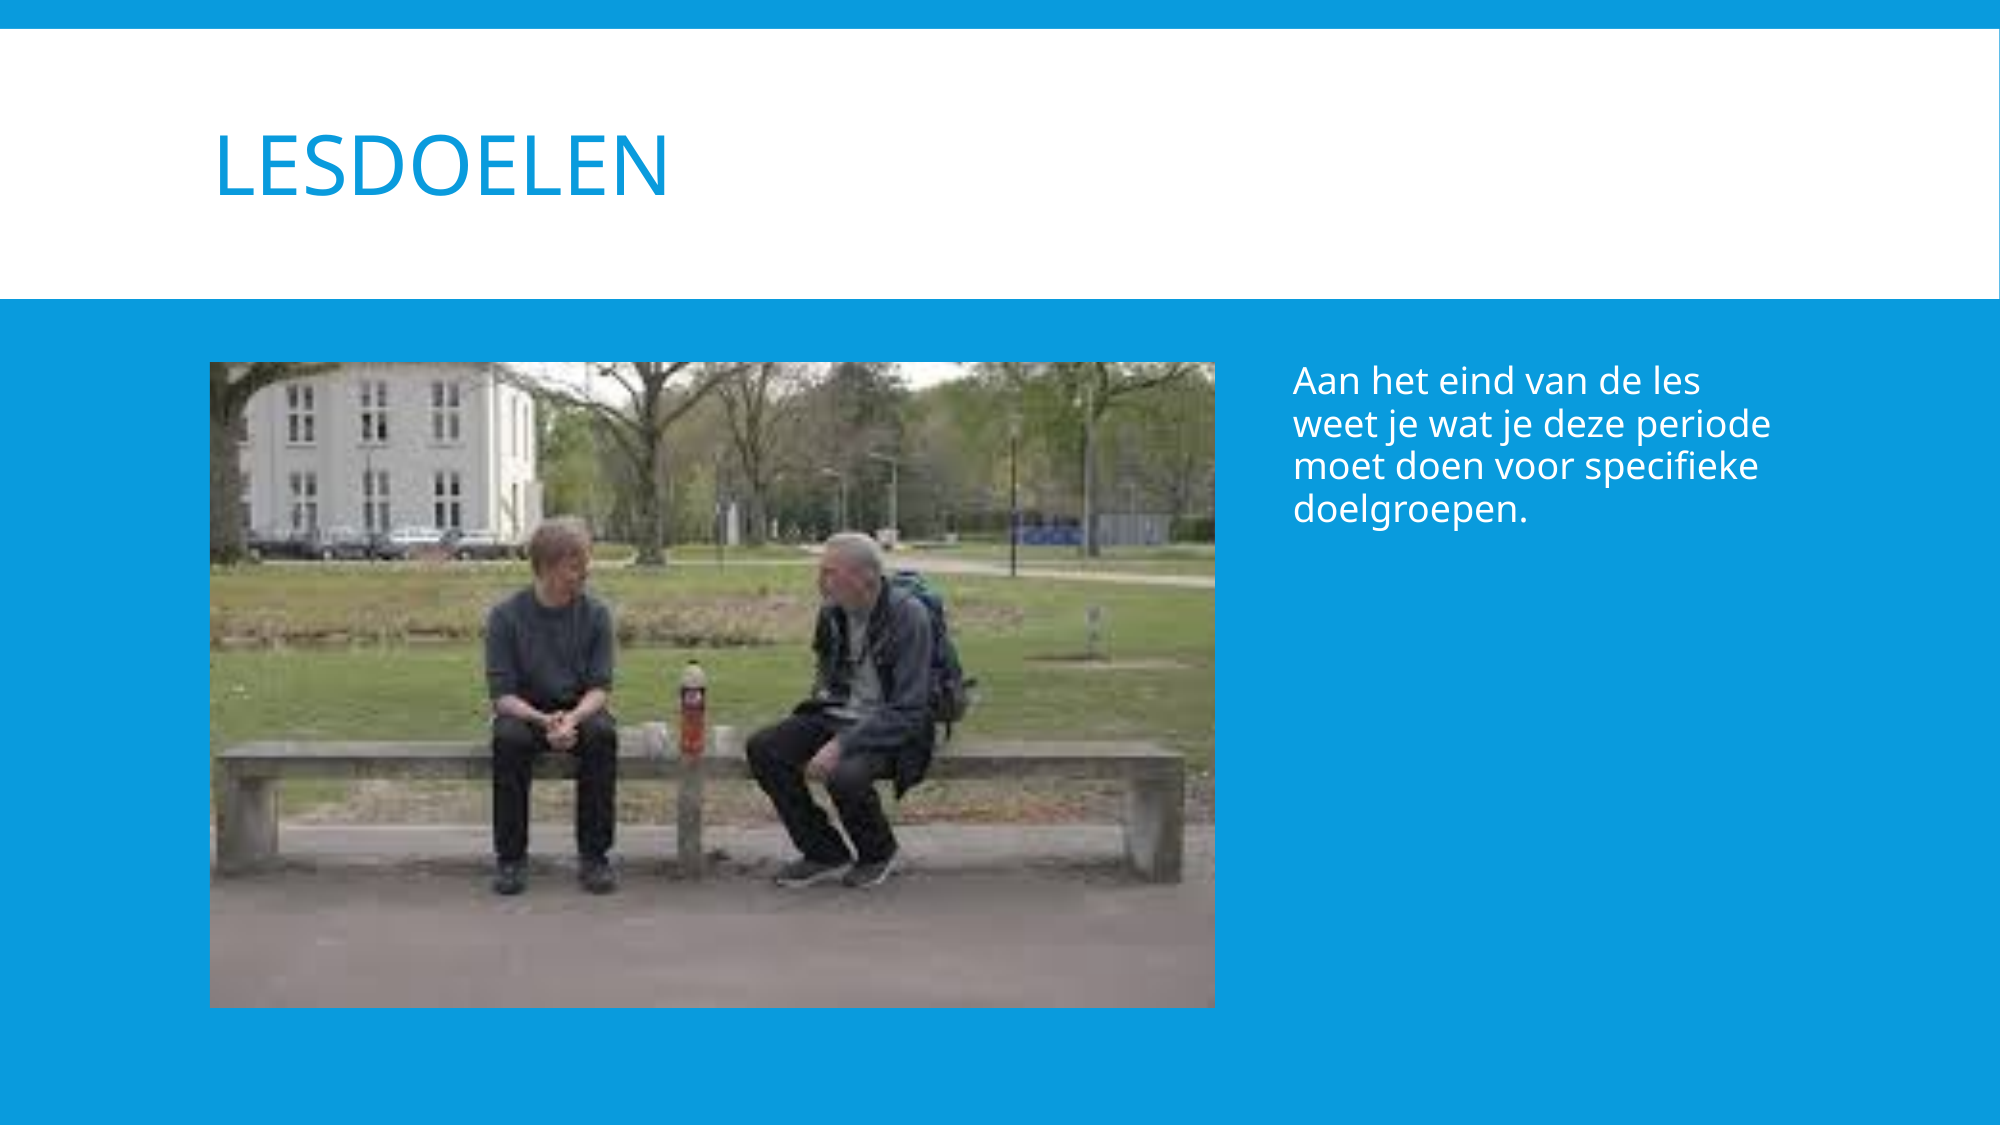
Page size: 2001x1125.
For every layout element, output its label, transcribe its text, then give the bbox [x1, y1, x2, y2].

title lesdoelen [197, 46, 1803, 295]
picture [210, 363, 1214, 1007]
list Aan het eind van de les weet je wat je deze periode moet doen voor specifieke doelgroepen. [1278, 352, 1803, 916]
